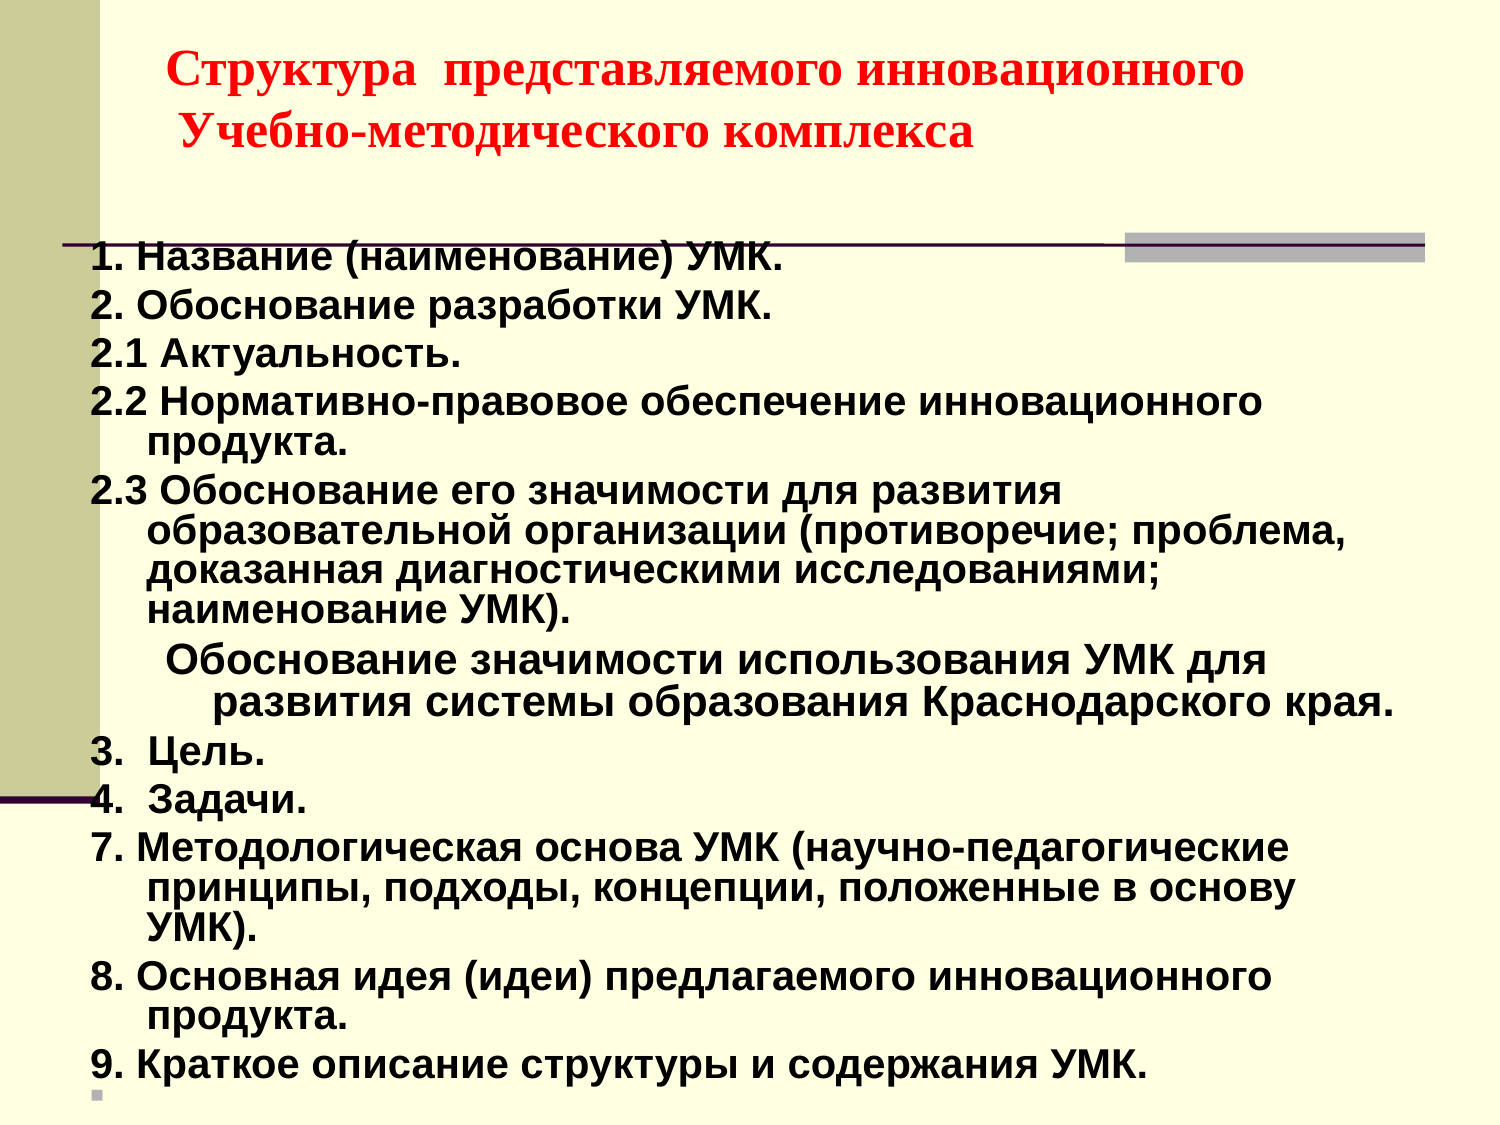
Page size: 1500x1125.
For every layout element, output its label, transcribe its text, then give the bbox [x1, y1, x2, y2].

list 1. Название (наименование) УМК. 2. Обоснование разработки УМК. 2.1 Актуальность. 2.2 Нормативно-правовое обеспечение инновационного продукта. 2.3 Обоснование его значимости для развития образовательной организации (противоречие; проблема, доказанная диагностическими исследованиями; наименование УМК). Обоснование значимости использования УМК для развития системы образования Краснодарского края. 3. Цель. 4. Задачи. 7. Методологическая основа УМК (научно-педагогические принципы, подходы, концепции, положенные в основу УМК). 8. Основная идея (идеи) предлагаемого инновационного продукта. 9. Краткое описание структуры и содержания УМК. [75, 199, 1425, 938]
title Структура представляемого инновационного Учебно-методического комплекса [150, 45, 1425, 188]
